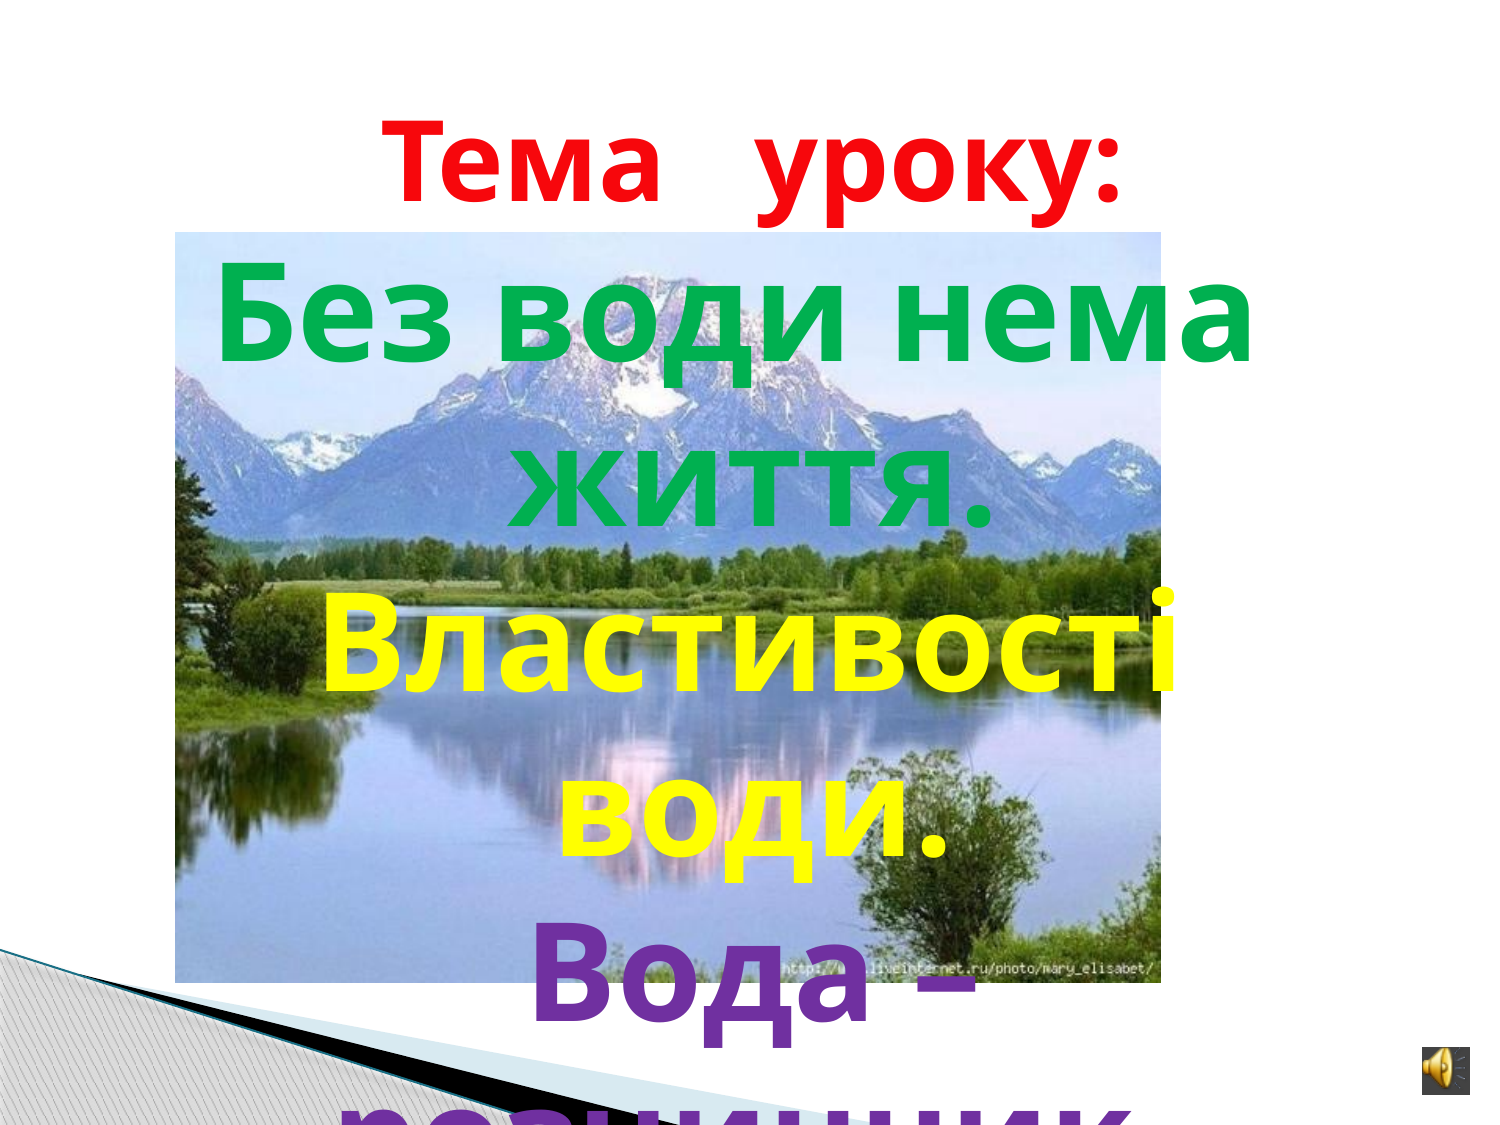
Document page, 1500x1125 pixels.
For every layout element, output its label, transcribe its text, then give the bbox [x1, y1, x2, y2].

text_box Тема уроку: Без води нема життя. Властивості води. Вода – розчинник. [105, 81, 1401, 1125]
picture [1420, 1045, 1472, 1097]
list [175, 231, 1161, 983]
